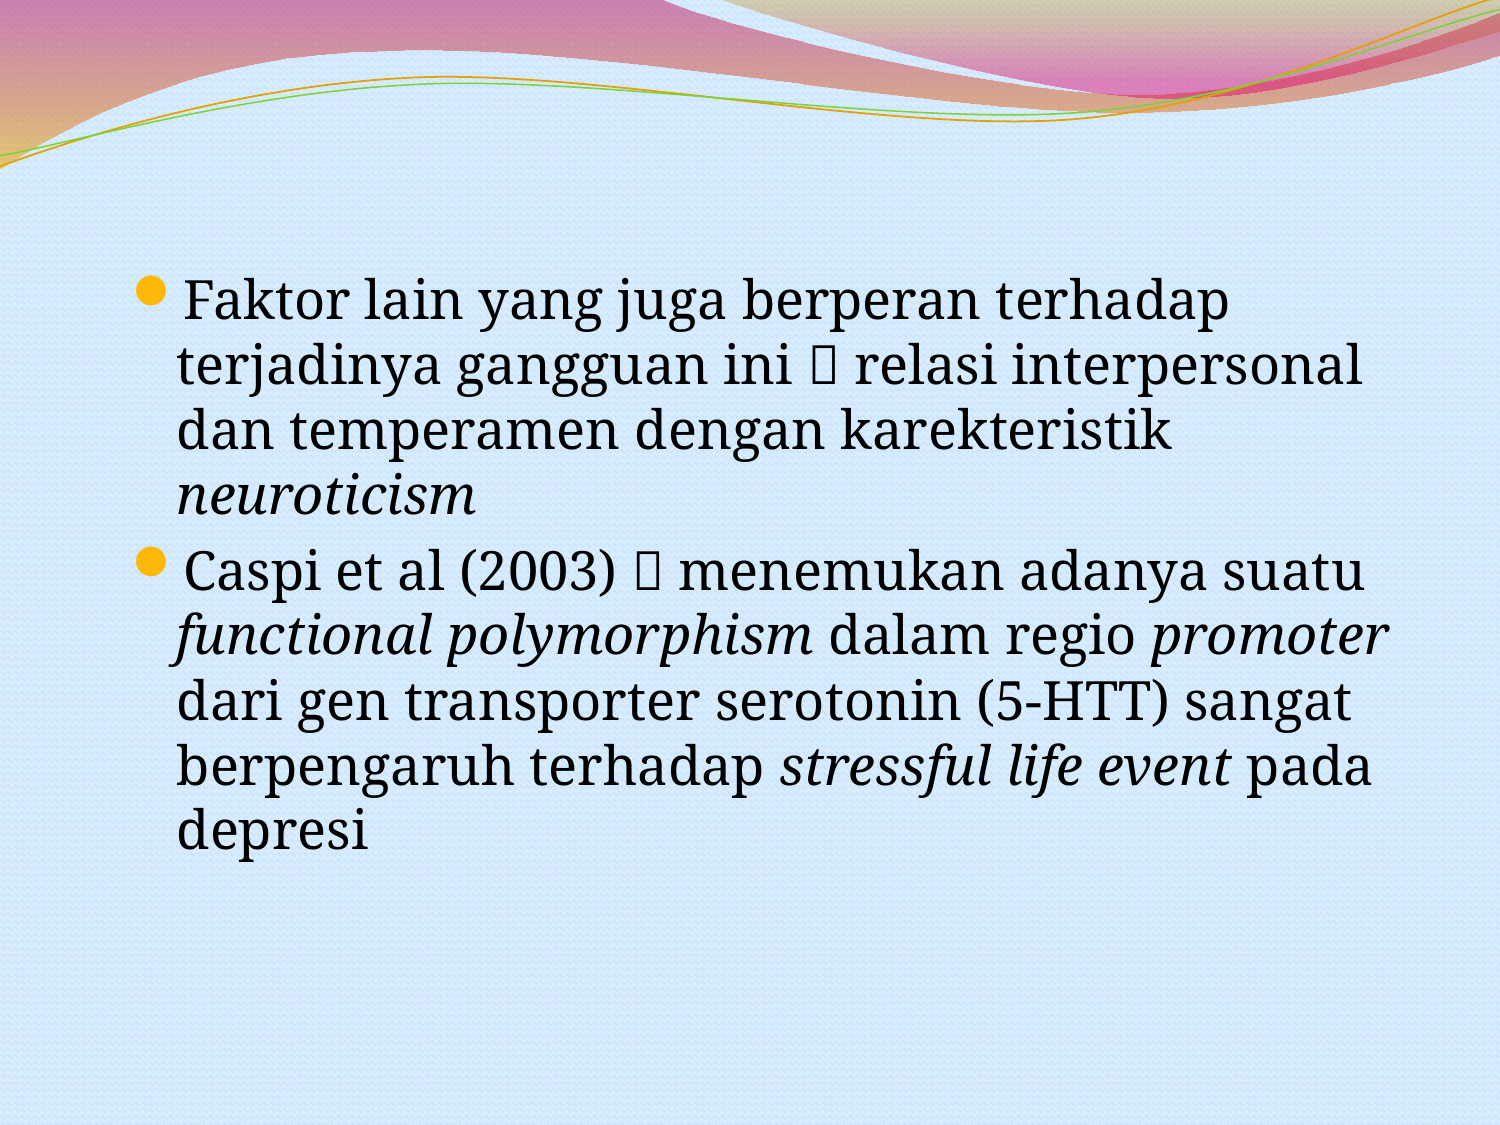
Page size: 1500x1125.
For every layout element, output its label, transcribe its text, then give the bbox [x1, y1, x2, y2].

list Faktor lain yang juga berperan terhadap terjadinya gangguan ini  relasi interpersonal dan temperamen dengan karekteristik neuroticism Caspi et al (2003)  menemukan adanya suatu functional polymorphism dalam regio promoter dari gen transporter serotonin (5-HTT) sangat berpengaruh terhadap stressful life event pada depresi [117, 257, 1455, 996]
